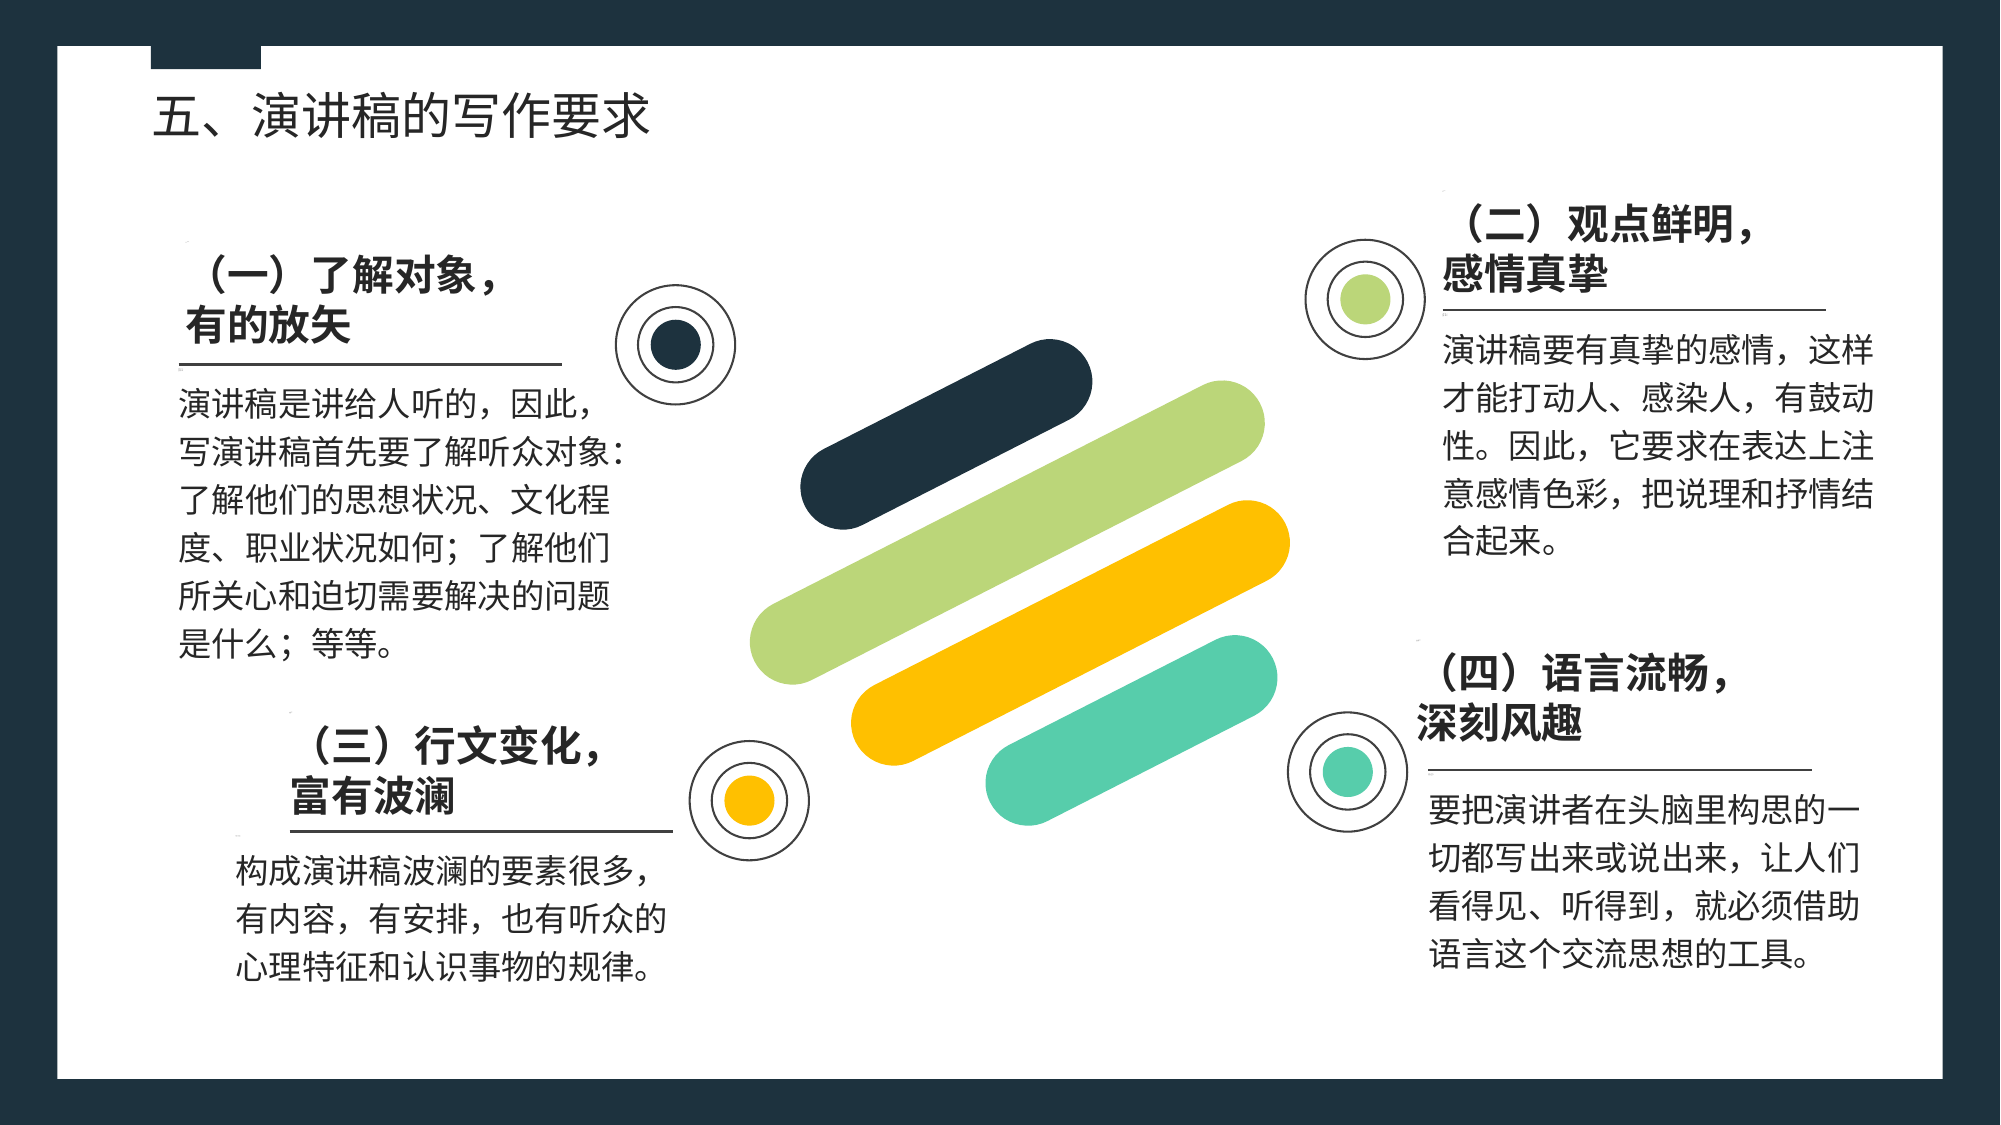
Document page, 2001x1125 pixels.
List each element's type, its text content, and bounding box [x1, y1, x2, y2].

text_box [748, 379, 1266, 686]
text_box 演讲稿是讲给人听的，因此，写演讲稿首先要了解听众对象：了解他们的思想状况、文化程度、职业状况如何；了解他们所关心和迫切需要解决的问题是什么；等等。 [178, 368, 638, 671]
text_box [723, 774, 776, 827]
text_box [1309, 733, 1387, 811]
text_box 演讲稿要有真挚的感情，这样才能打动人、感染人，有鼓动性。因此，它要求在表达上注意感情色彩，把说理和抒情结合起来。 [1442, 313, 1904, 568]
text_box （四）语言流畅，深刻风趣 [1416, 639, 1747, 755]
text_box （三）行文变化，富有波澜 [289, 711, 620, 827]
text_box （一）了解对象，有的放矢 [185, 241, 540, 357]
text_box [1326, 260, 1405, 339]
text_box [636, 305, 715, 384]
text_box （二）观点鲜明，感情真挚 [1442, 190, 1773, 306]
text_box 五、演讲稿的写作要求 [150, 77, 786, 152]
text_box 要把演讲者在头脑里构思的一切都写出来或说出来，让人们看得见、听得到，就必须借助语言这个交流思想的工具。 [1428, 773, 1874, 980]
text_box [1286, 711, 1409, 833]
text_box [984, 634, 1279, 827]
text_box [710, 761, 789, 840]
text_box 构成演讲稿波澜的要素很多，有内容，有安排，也有听众的心理特征和认识事物的规律。 [235, 835, 674, 994]
text_box [799, 338, 1094, 531]
text_box [649, 318, 702, 371]
text_box [1321, 745, 1374, 799]
text_box [1339, 273, 1392, 326]
text_box [614, 284, 737, 406]
text_box [1304, 238, 1426, 361]
text_box [850, 499, 1291, 767]
text_box [688, 739, 810, 862]
